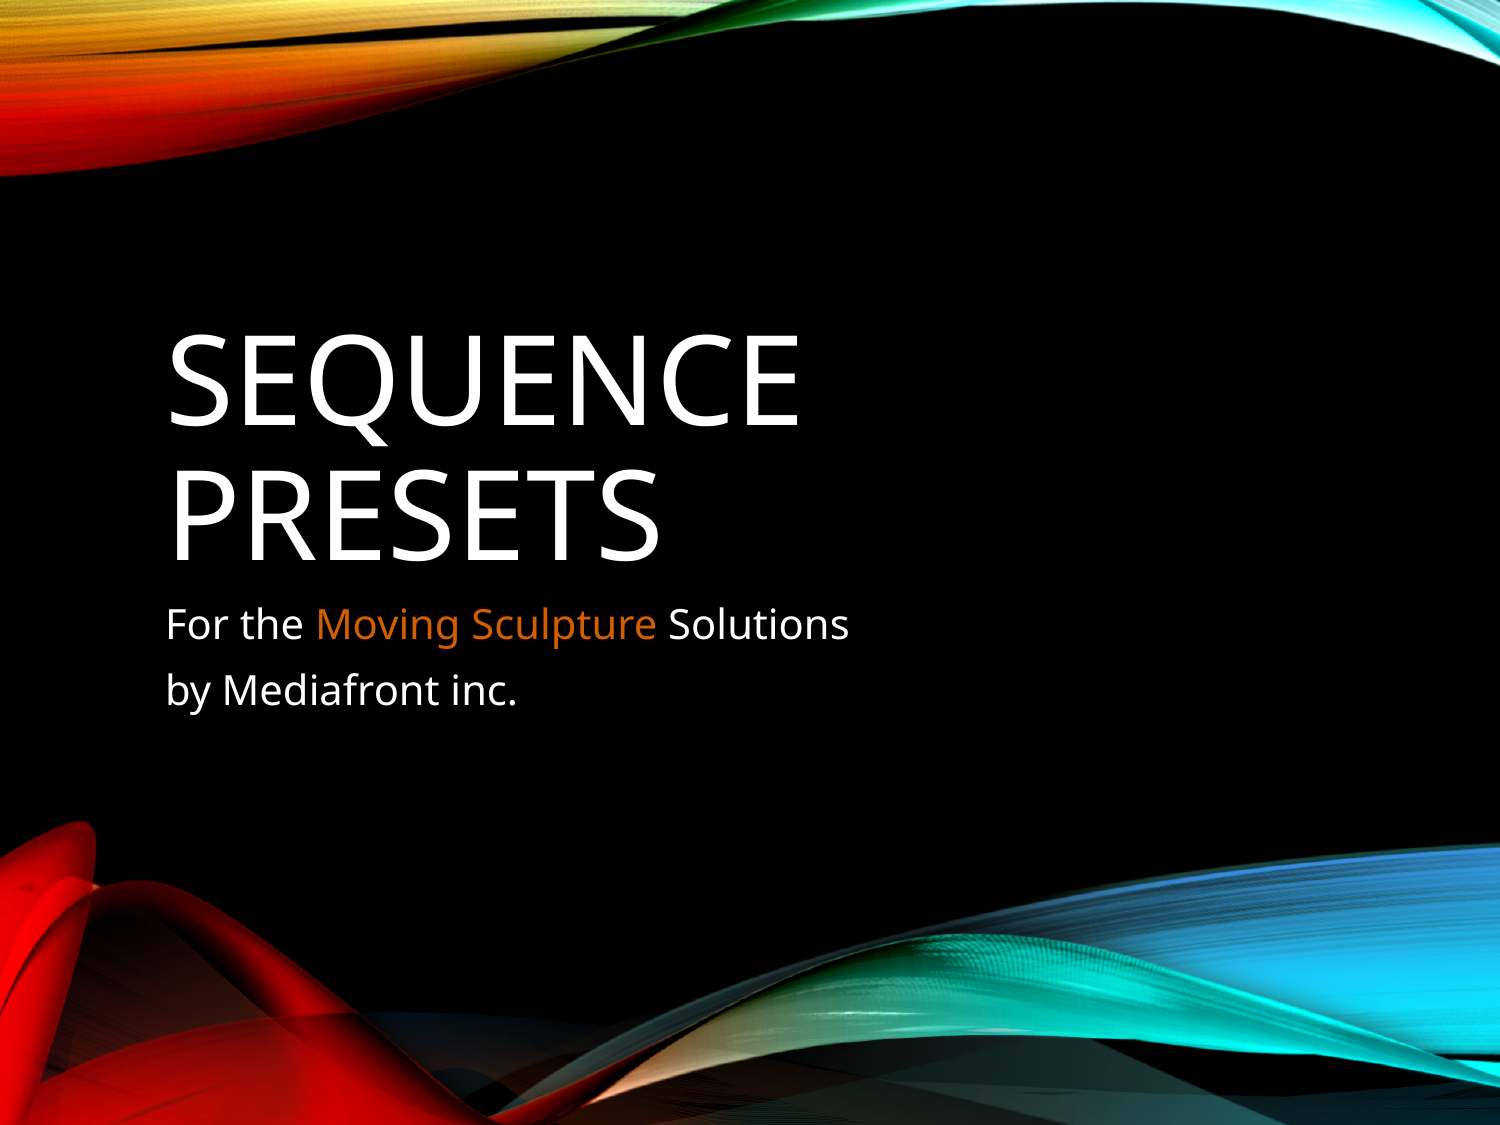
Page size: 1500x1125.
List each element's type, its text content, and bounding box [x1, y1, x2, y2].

picture [0, 0, 1500, 178]
picture [0, 819, 1500, 1125]
subtitle For the Moving Sculpture Solutions by Mediafront inc. [150, 595, 1350, 758]
title Sequence presets [150, 295, 1350, 595]
